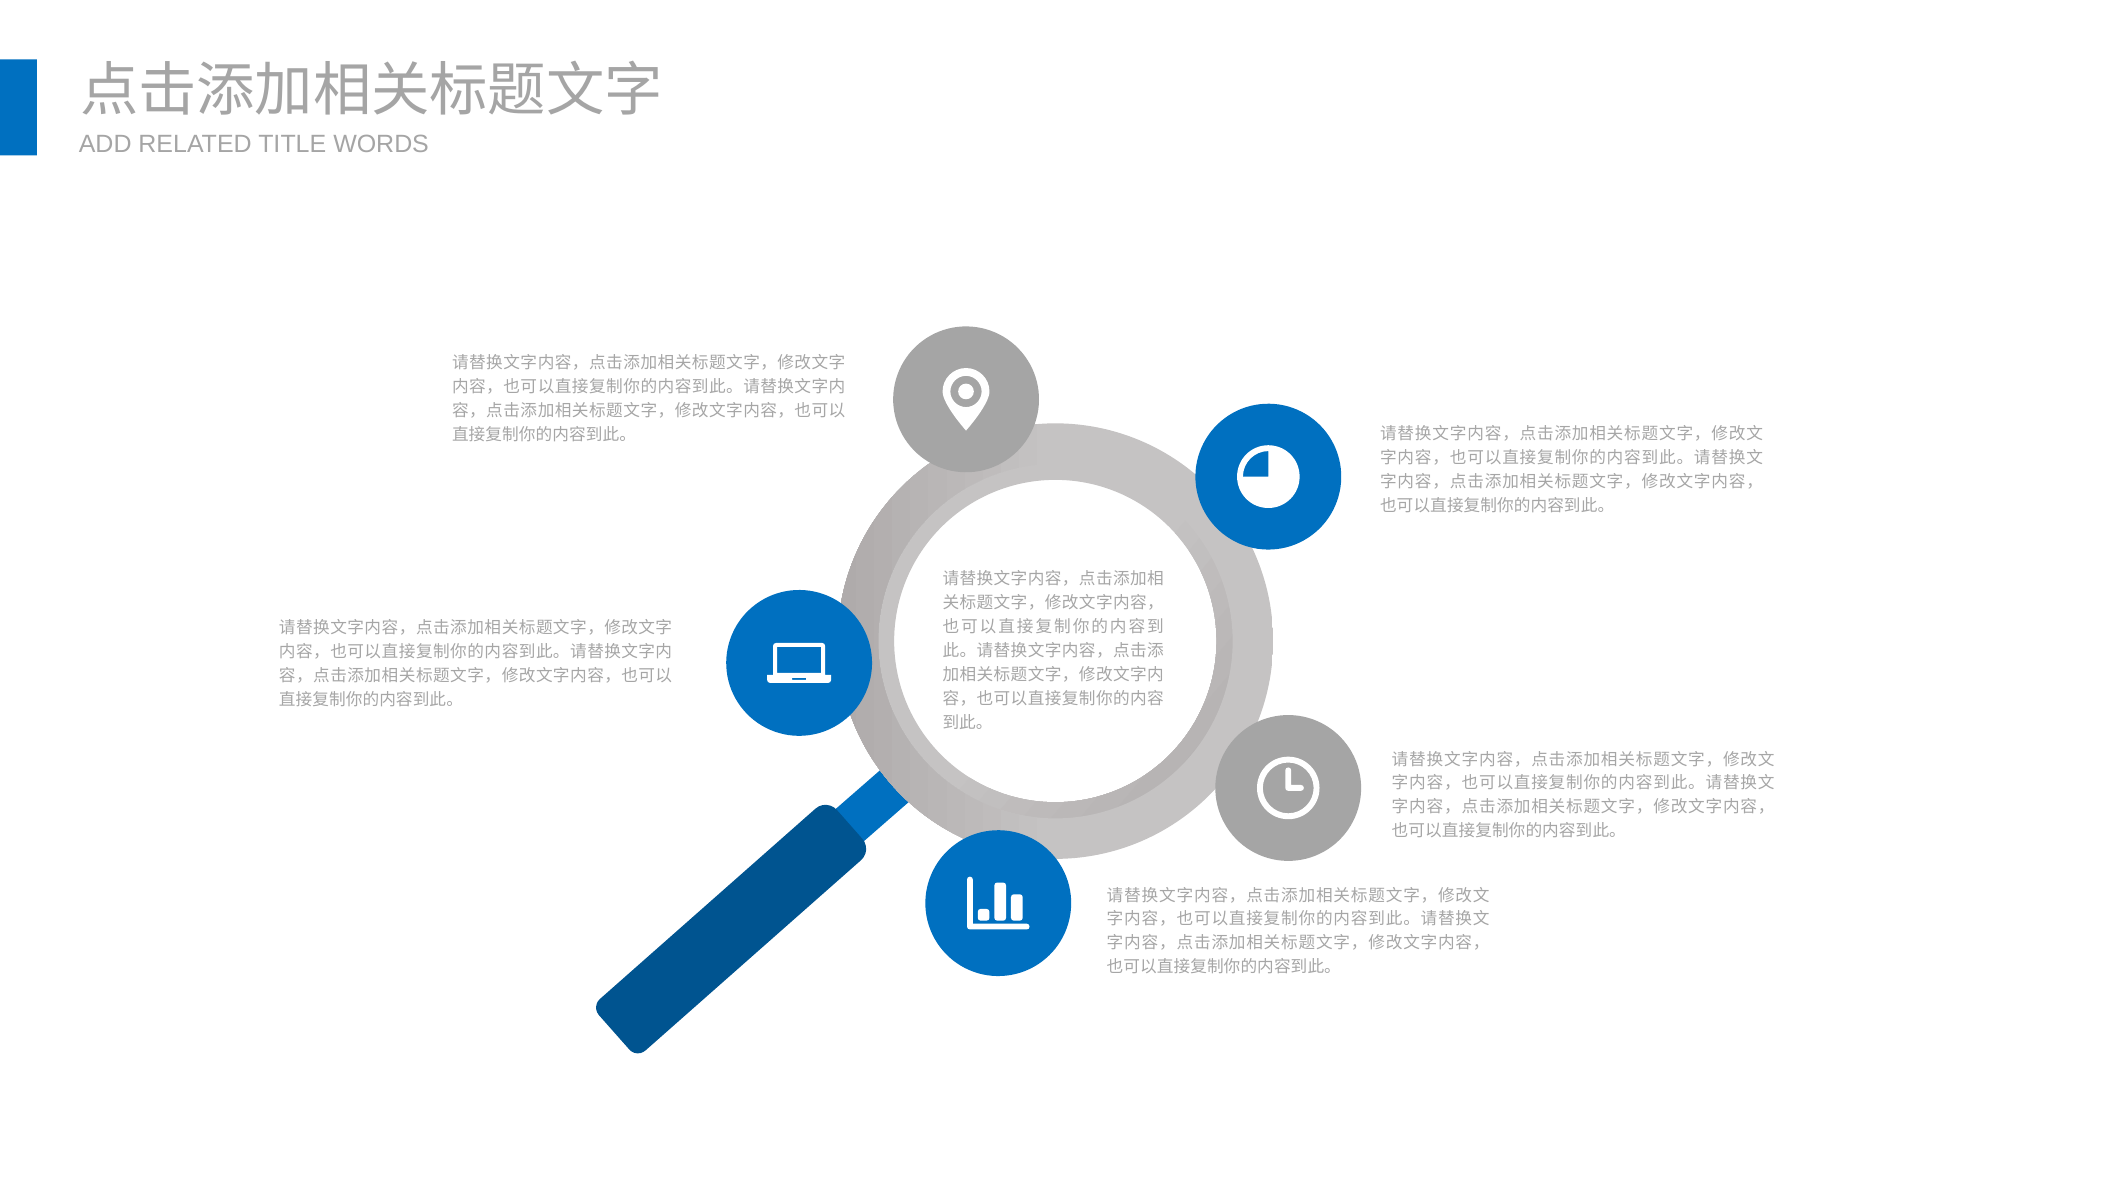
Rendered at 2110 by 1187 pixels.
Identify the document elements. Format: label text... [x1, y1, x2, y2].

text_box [576, 423, 1274, 1036]
text_box 点击添加相关标题文字 [64, 43, 679, 130]
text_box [726, 589, 873, 736]
text_box 请替换文字内容，点击添加相关标题文字，修改文字内容，也可以直接复制你的内容到此。请替换文字内容，点击添加相关标题文字，修改文字内容，也可以直接复制你的内容到此。 [279, 613, 576, 709]
text_box ADD RELATED TITLE WORDS [62, 119, 446, 166]
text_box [1215, 714, 1362, 861]
text_box [0, 58, 38, 157]
text_box 请替换文字内容，点击添加相关标题文字，修改文字内容，也可以直接复制你的内容到此。请替换文字内容，点击添加相关标题文字，修改文字内容，也可以直接复制你的内容到此。 [1380, 419, 1764, 515]
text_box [1195, 403, 1342, 550]
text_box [893, 326, 1039, 473]
text_box 请替换文字内容，点击添加相关标题文字，修改文字内容，也可以直接复制你的内容到此。请替换文字内容，点击添加相关标题文字，修改文字内容，也可以直接复制你的内容到此。 [1274, 880, 1491, 977]
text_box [925, 830, 1072, 976]
text_box 请替换文字内容，点击添加相关标题文字，修改文字内容，也可以直接复制你的内容到此。请替换文字内容，点击添加相关标题文字，修改文字内容，也可以直接复制你的内容到此。 [1391, 744, 1776, 841]
text_box 请替换文字内容，点击添加相关标题文字，修改文字内容，也可以直接复制你的内容到此。请替换文字内容，点击添加相关标题文字，修改文字内容，也可以直接复制你的内容到此。 [452, 348, 847, 445]
